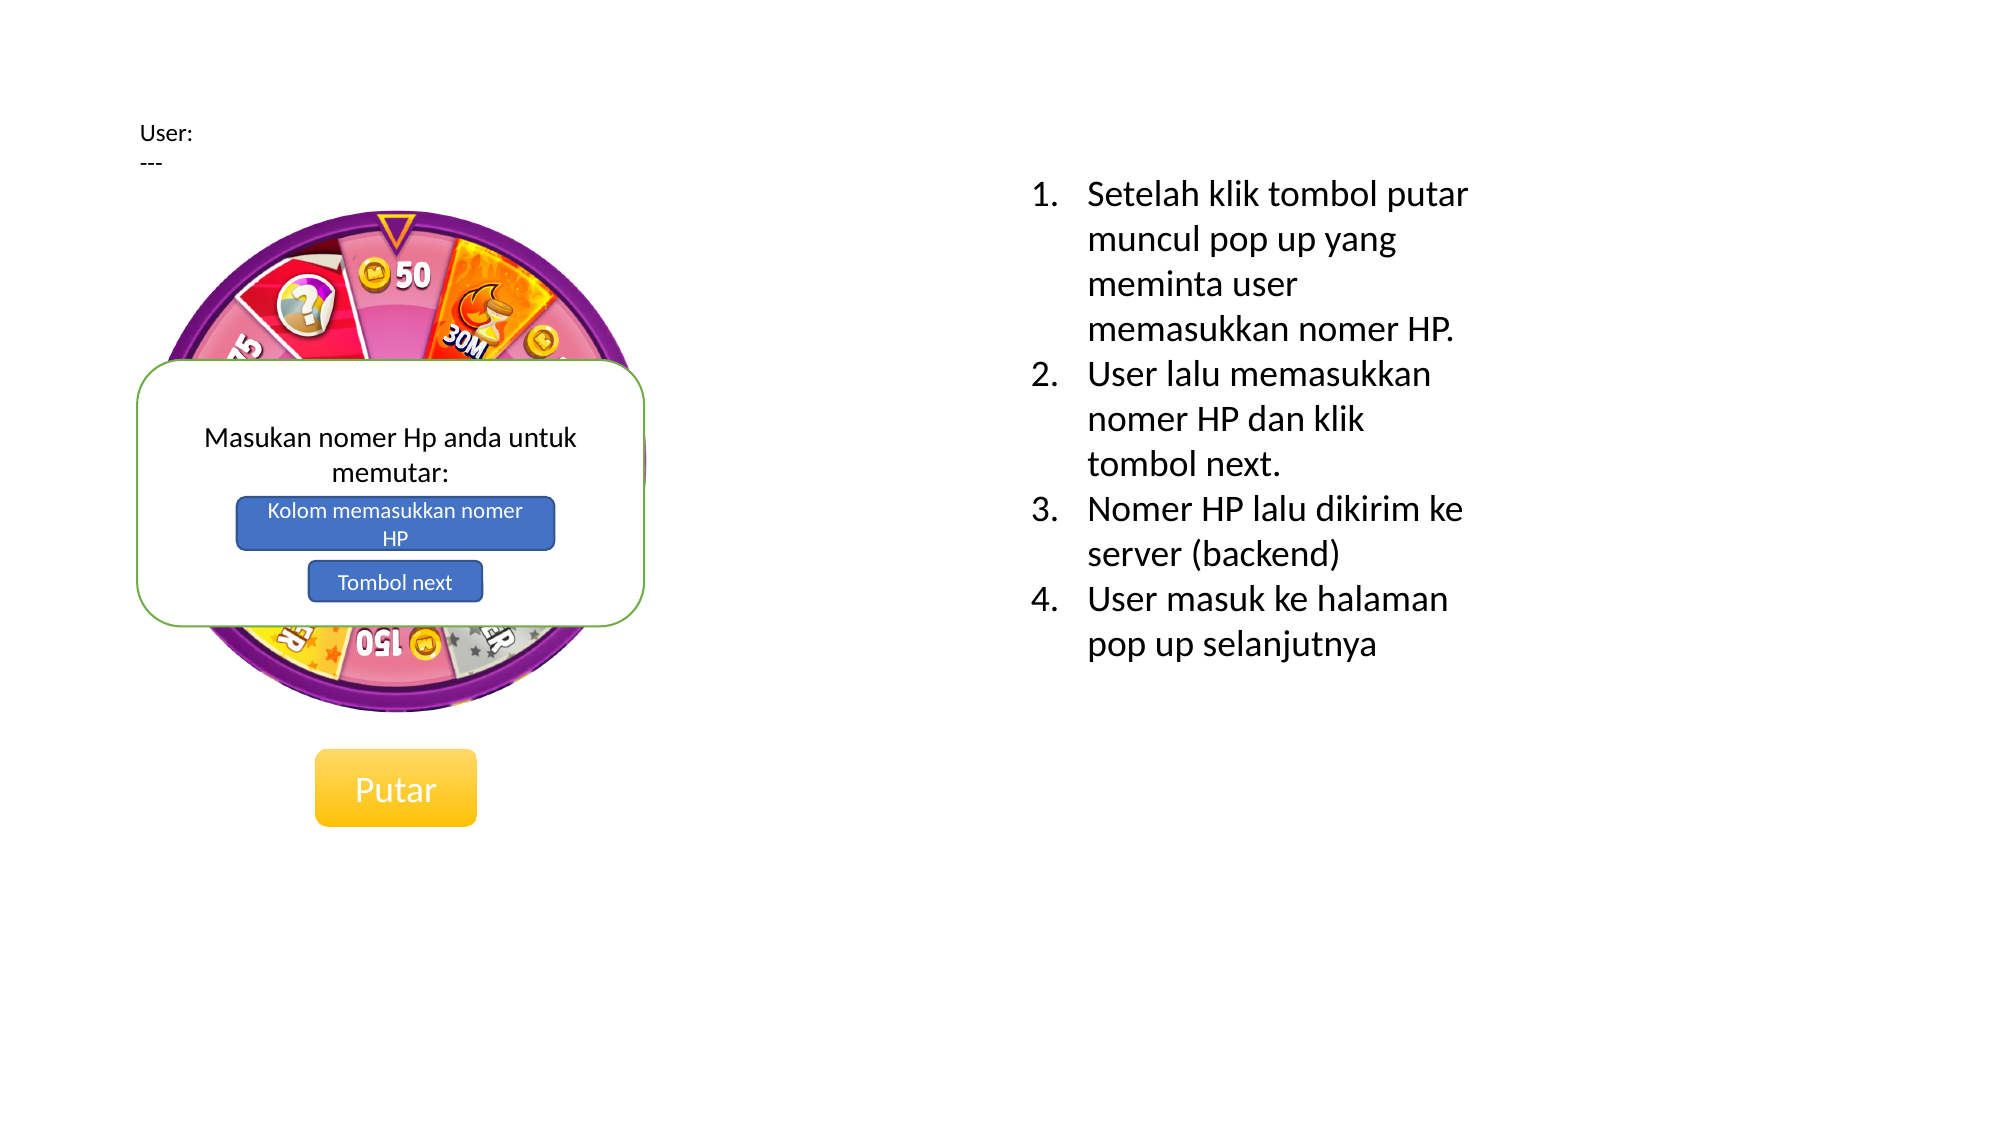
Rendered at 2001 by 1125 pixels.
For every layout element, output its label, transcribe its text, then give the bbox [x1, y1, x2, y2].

text_box User: --- [124, 108, 465, 184]
picture [137, 184, 656, 730]
text_box Setelah klik tombol putar muncul pop up yang meminta user memasukkan nomer HP. User lalu memasukkan nomer HP dan klik tombol next. Nomer HP lalu dikirim ke server (backend) User masuk ke halaman pop up selanjutnya [1016, 161, 1492, 672]
text_box Putar [315, 748, 478, 827]
